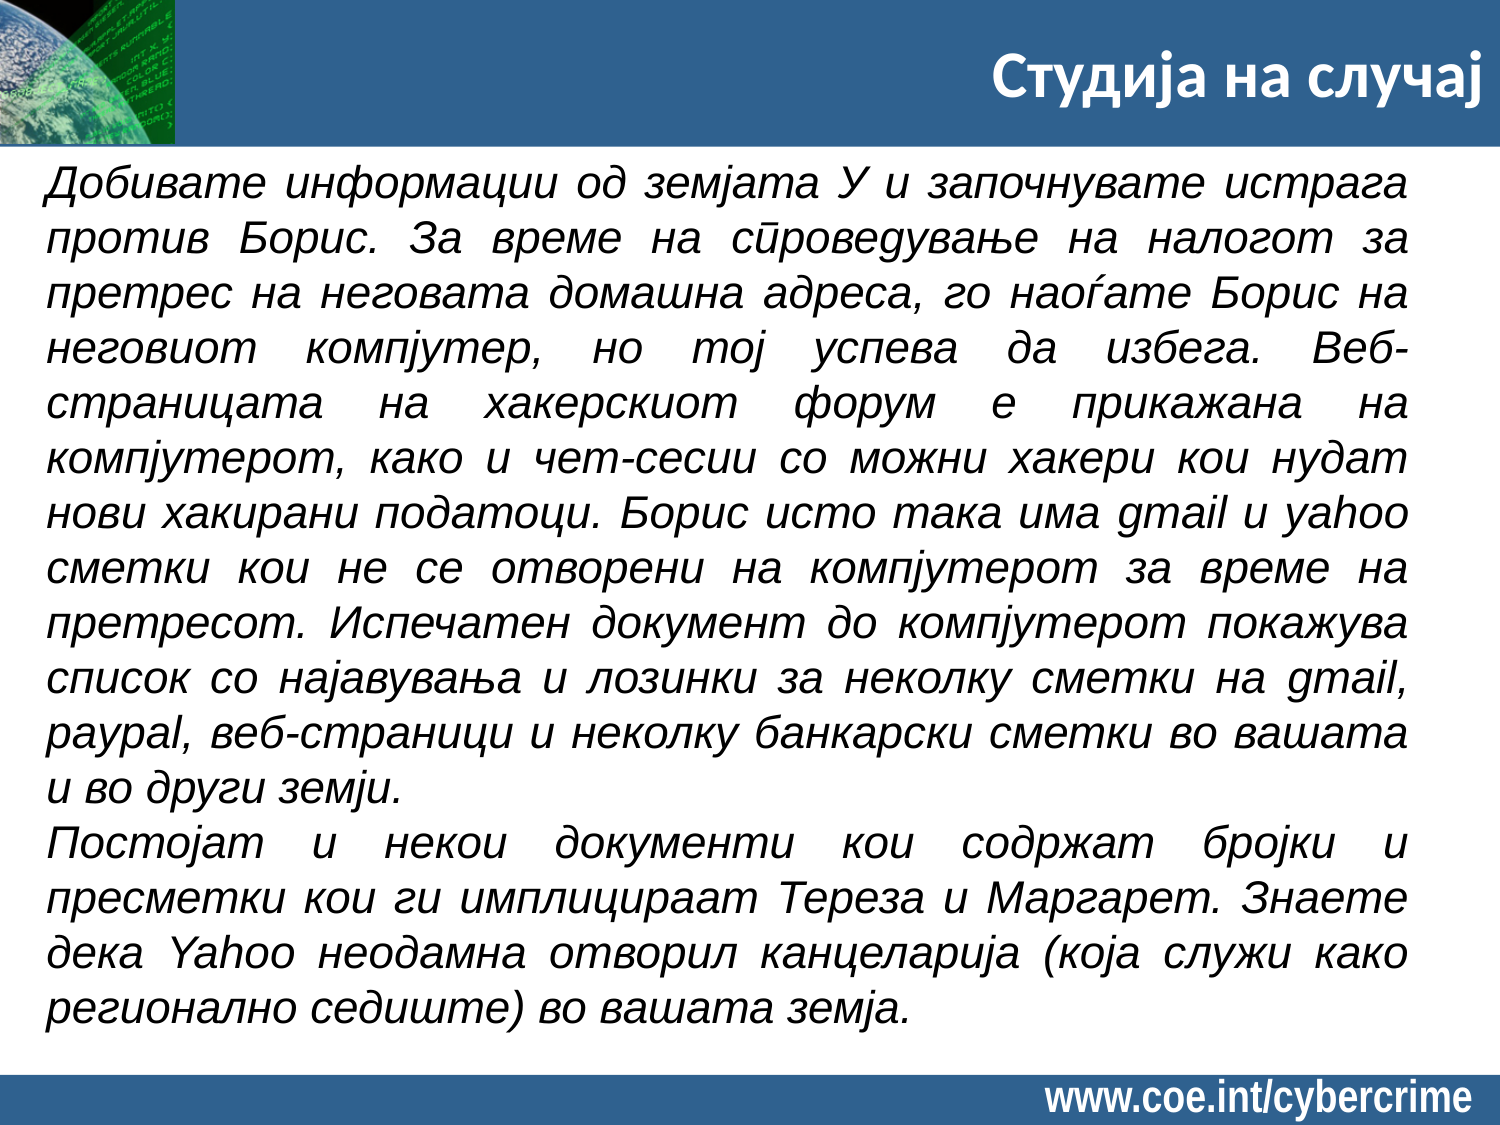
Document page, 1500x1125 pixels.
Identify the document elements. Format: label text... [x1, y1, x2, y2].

text_box [0, 1073, 1030, 1125]
text_box www.coe.int/cybercrime [1030, 1059, 1500, 1125]
picture [0, 0, 175, 144]
text_box Добивате информации од земјата У и започнувате истрага против Борис. За време на спроведување на налогот за претрес на неговата домашна адреса, го наоѓате Борис на неговиот компјутер, но тој успева да избега. Веб-страницата на хакерскиот форум е прикажана на компјутерот, како и чет-сесии со можни хакери кои нудат нови хакирани податоци. Борис исто така има gmail и yahoo сметки кои не се отворени на компјутерот за време на претресот. Испечатен документ до компјутерот покажува список со најавувања и лозинки за неколку сметки на gmail, paypal, веб-страници и неколку банкарски сметки во вашата и во други земји. Постојат и некои документи кои содржат бројки и пресметки кои ги имплицираат Тереза и Маргарет. Знаете дека Yahoo неодамна отворил канцеларија (која служи како регионално седиште) во вашата земја. [31, 145, 1425, 1041]
text_box Студија на случај [179, 0, 1500, 149]
